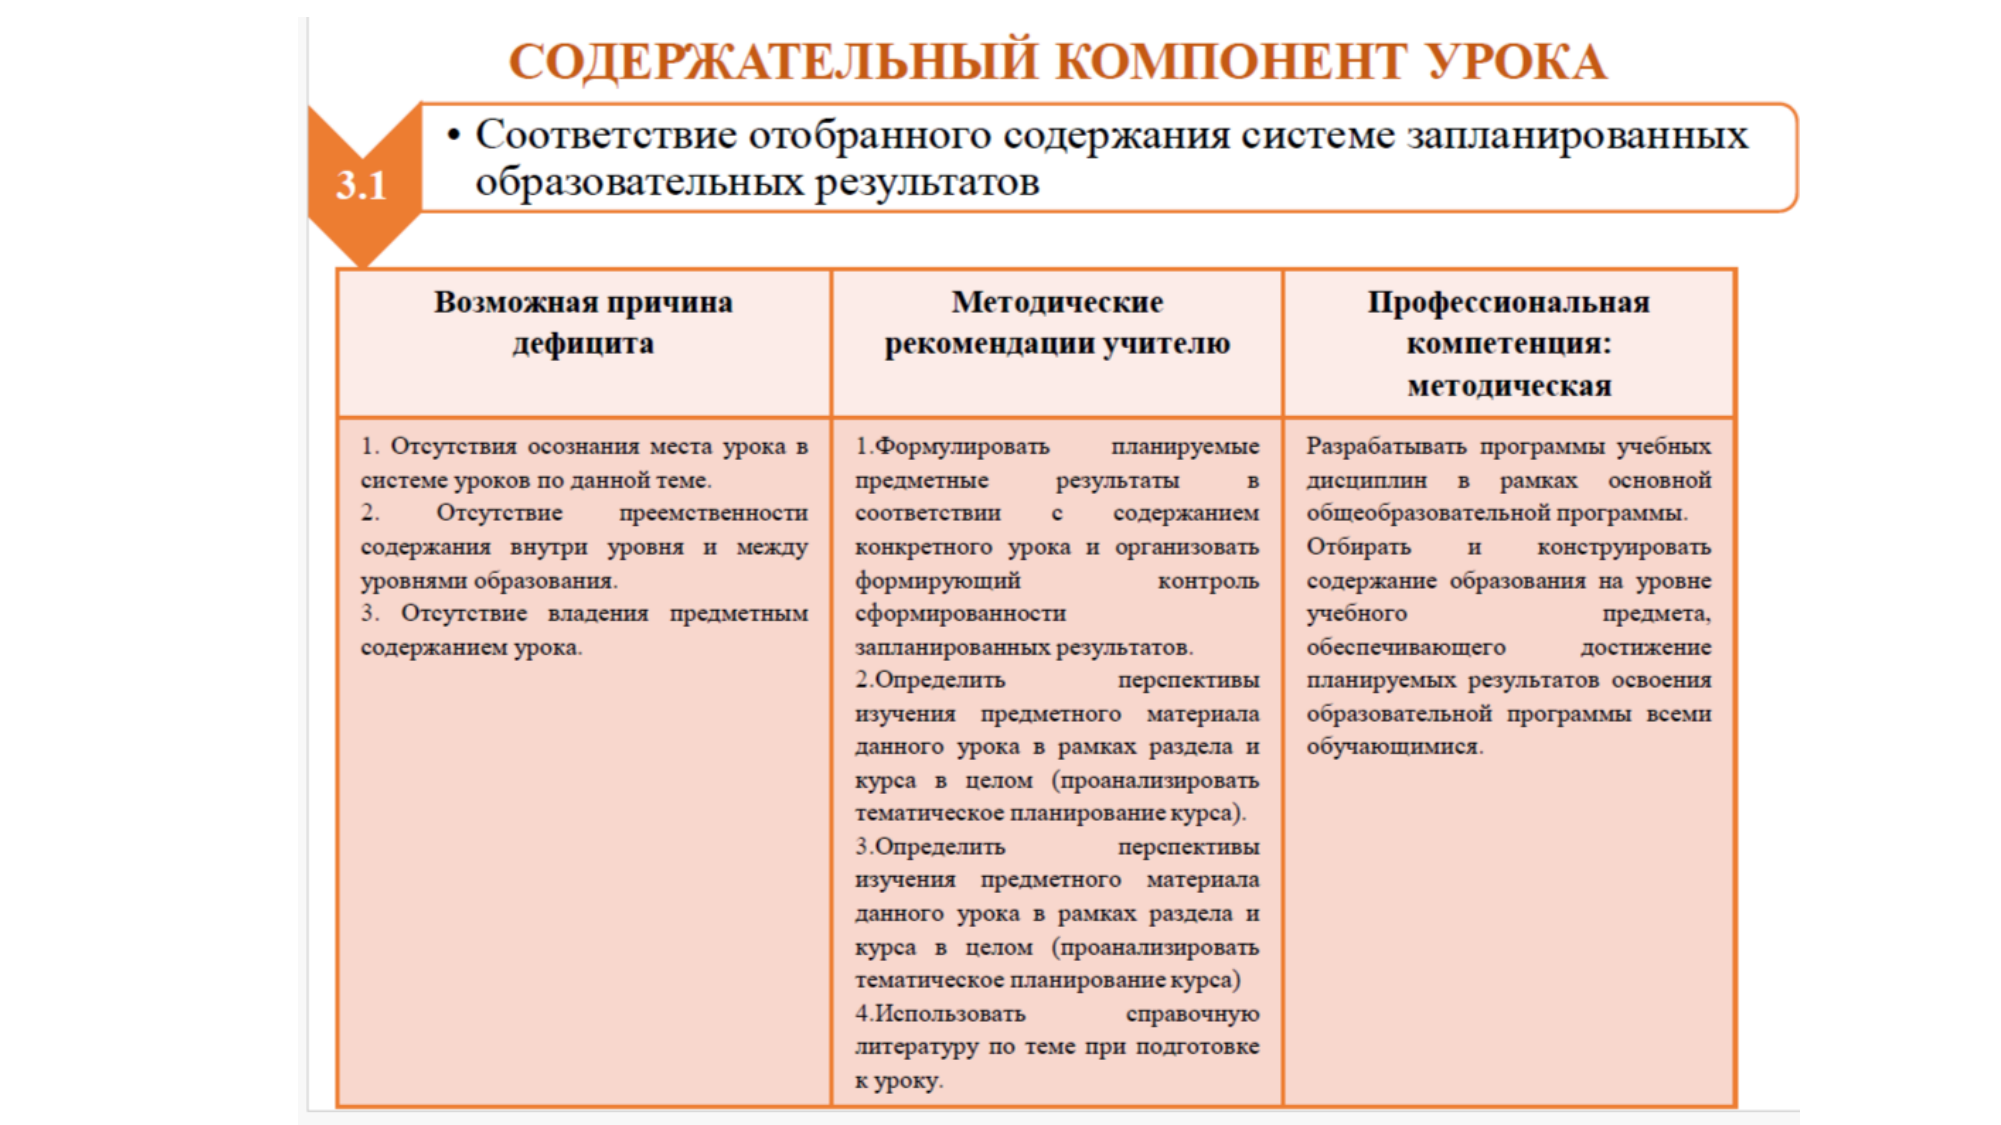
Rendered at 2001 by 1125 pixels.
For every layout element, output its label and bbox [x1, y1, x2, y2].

picture [298, 17, 1800, 1125]
